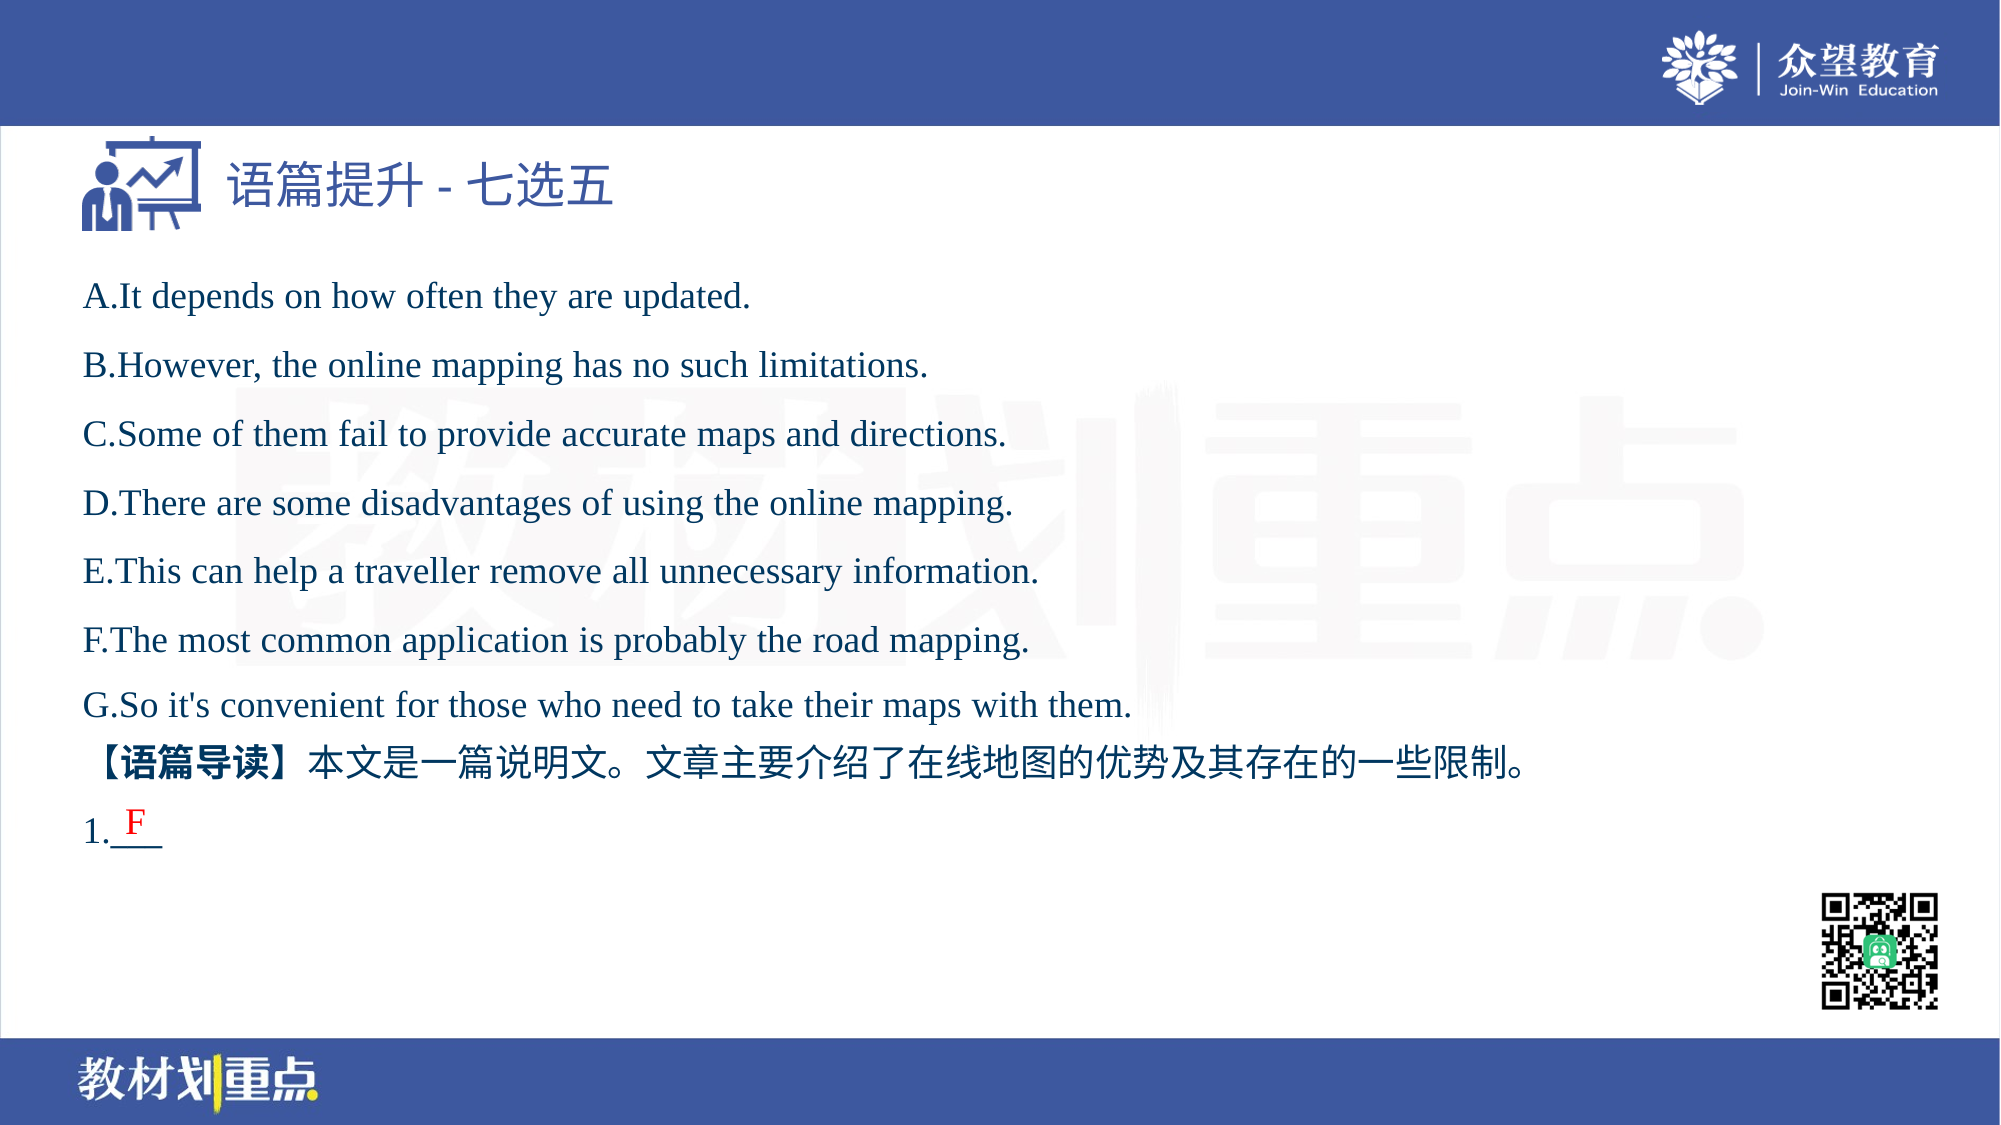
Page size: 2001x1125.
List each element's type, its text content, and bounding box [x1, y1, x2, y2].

text_box A.It depends on how often they are updated. B.However, the online mapping has no such limitations. C.Some of them fail to provide accurate maps and directions. D.There are some disadvantages of using the online mapping. E.This can help a traveller remove all unnecessary information. F.The most common application is probably the road mapping. G.So it's convenient for those who need to take their maps with them. [82, 247, 1817, 718]
text_box F [111, 777, 160, 836]
picture [0, 0, 2000, 1125]
text_box 【语篇导读】本文是一篇说明文。文章主要介绍了在线地图的优势及其存在的一些限制。 [82, 719, 1817, 777]
text_box 1.___ [82, 785, 1817, 844]
